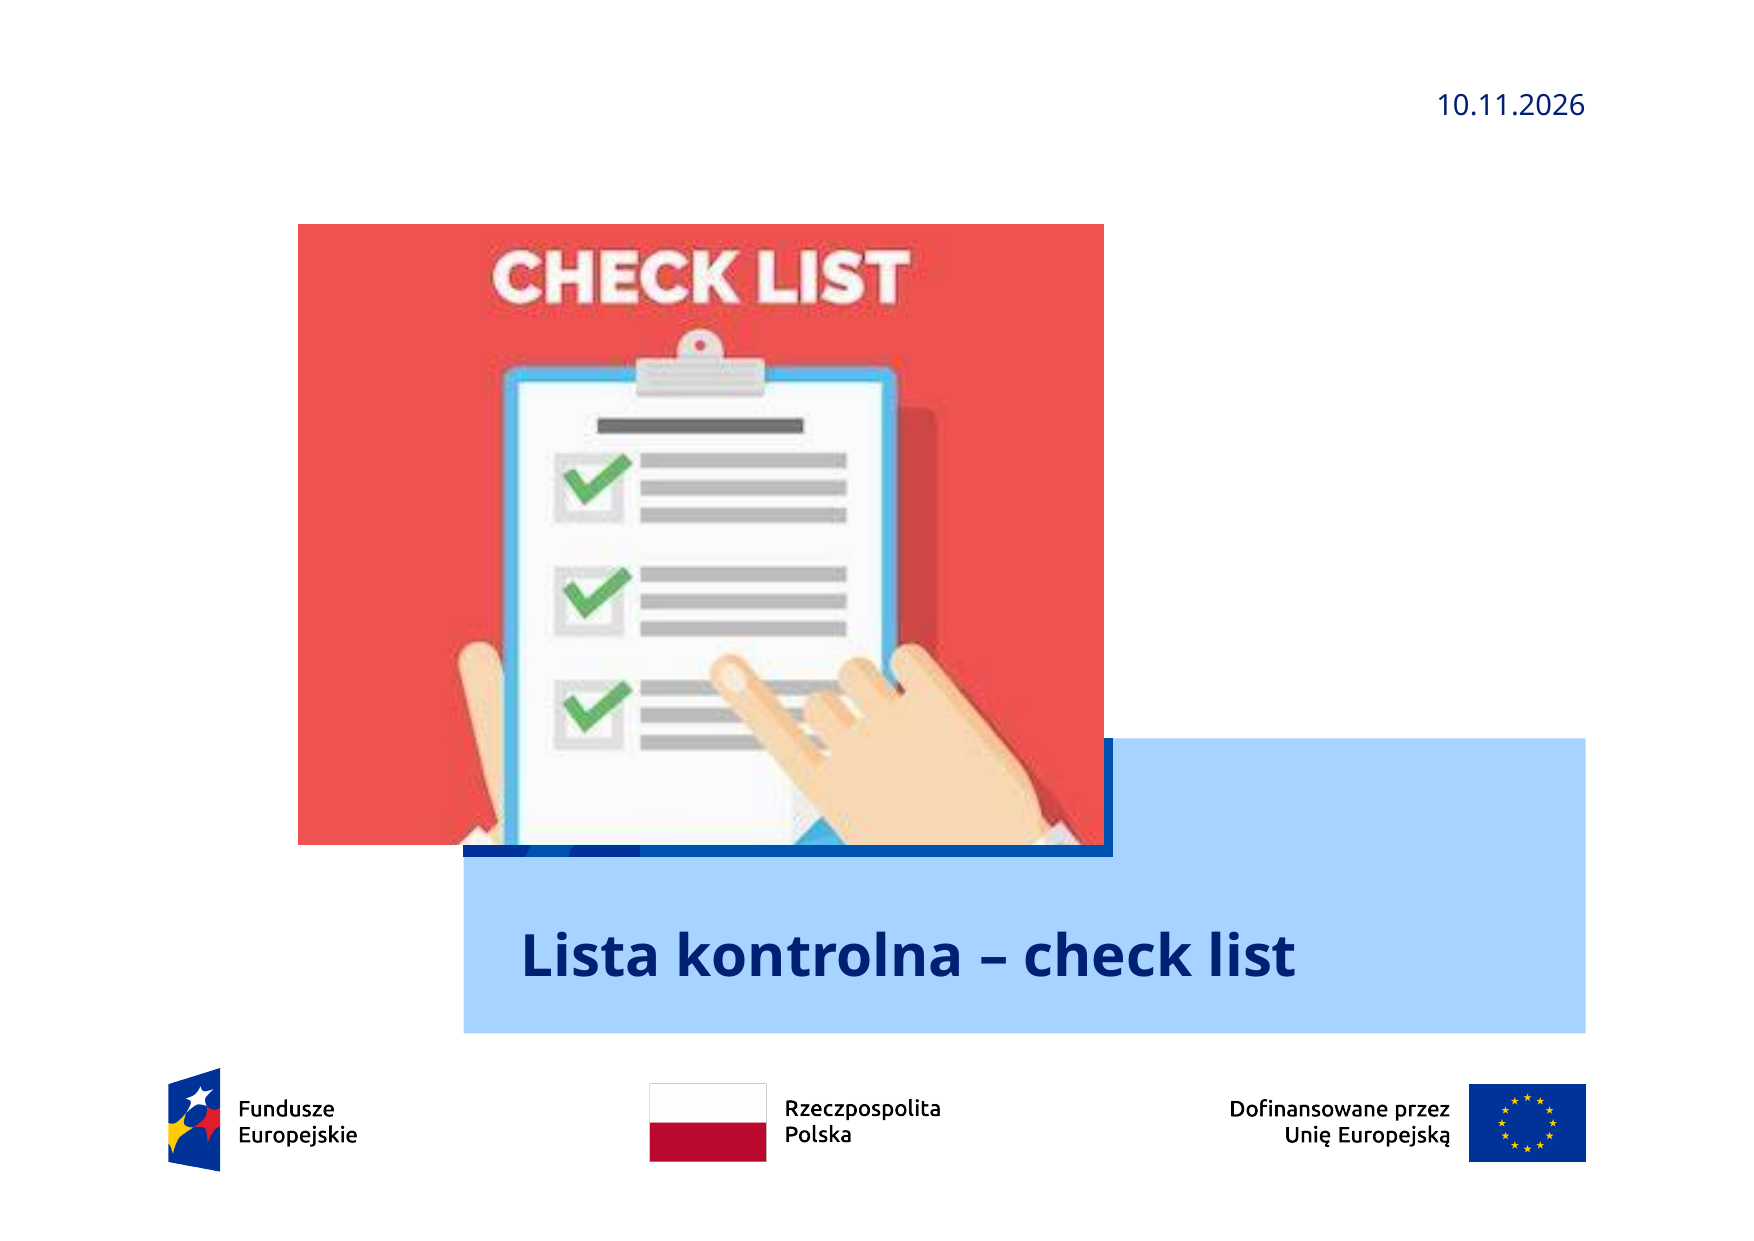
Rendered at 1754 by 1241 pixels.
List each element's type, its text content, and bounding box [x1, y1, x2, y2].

picture [610, 1044, 979, 1201]
picture [1192, 1045, 1625, 1201]
picture [298, 224, 1113, 857]
title Lista kontrolna – check list [520, 915, 1527, 1022]
picture [129, 1045, 396, 1201]
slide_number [1290, 88, 1586, 149]
